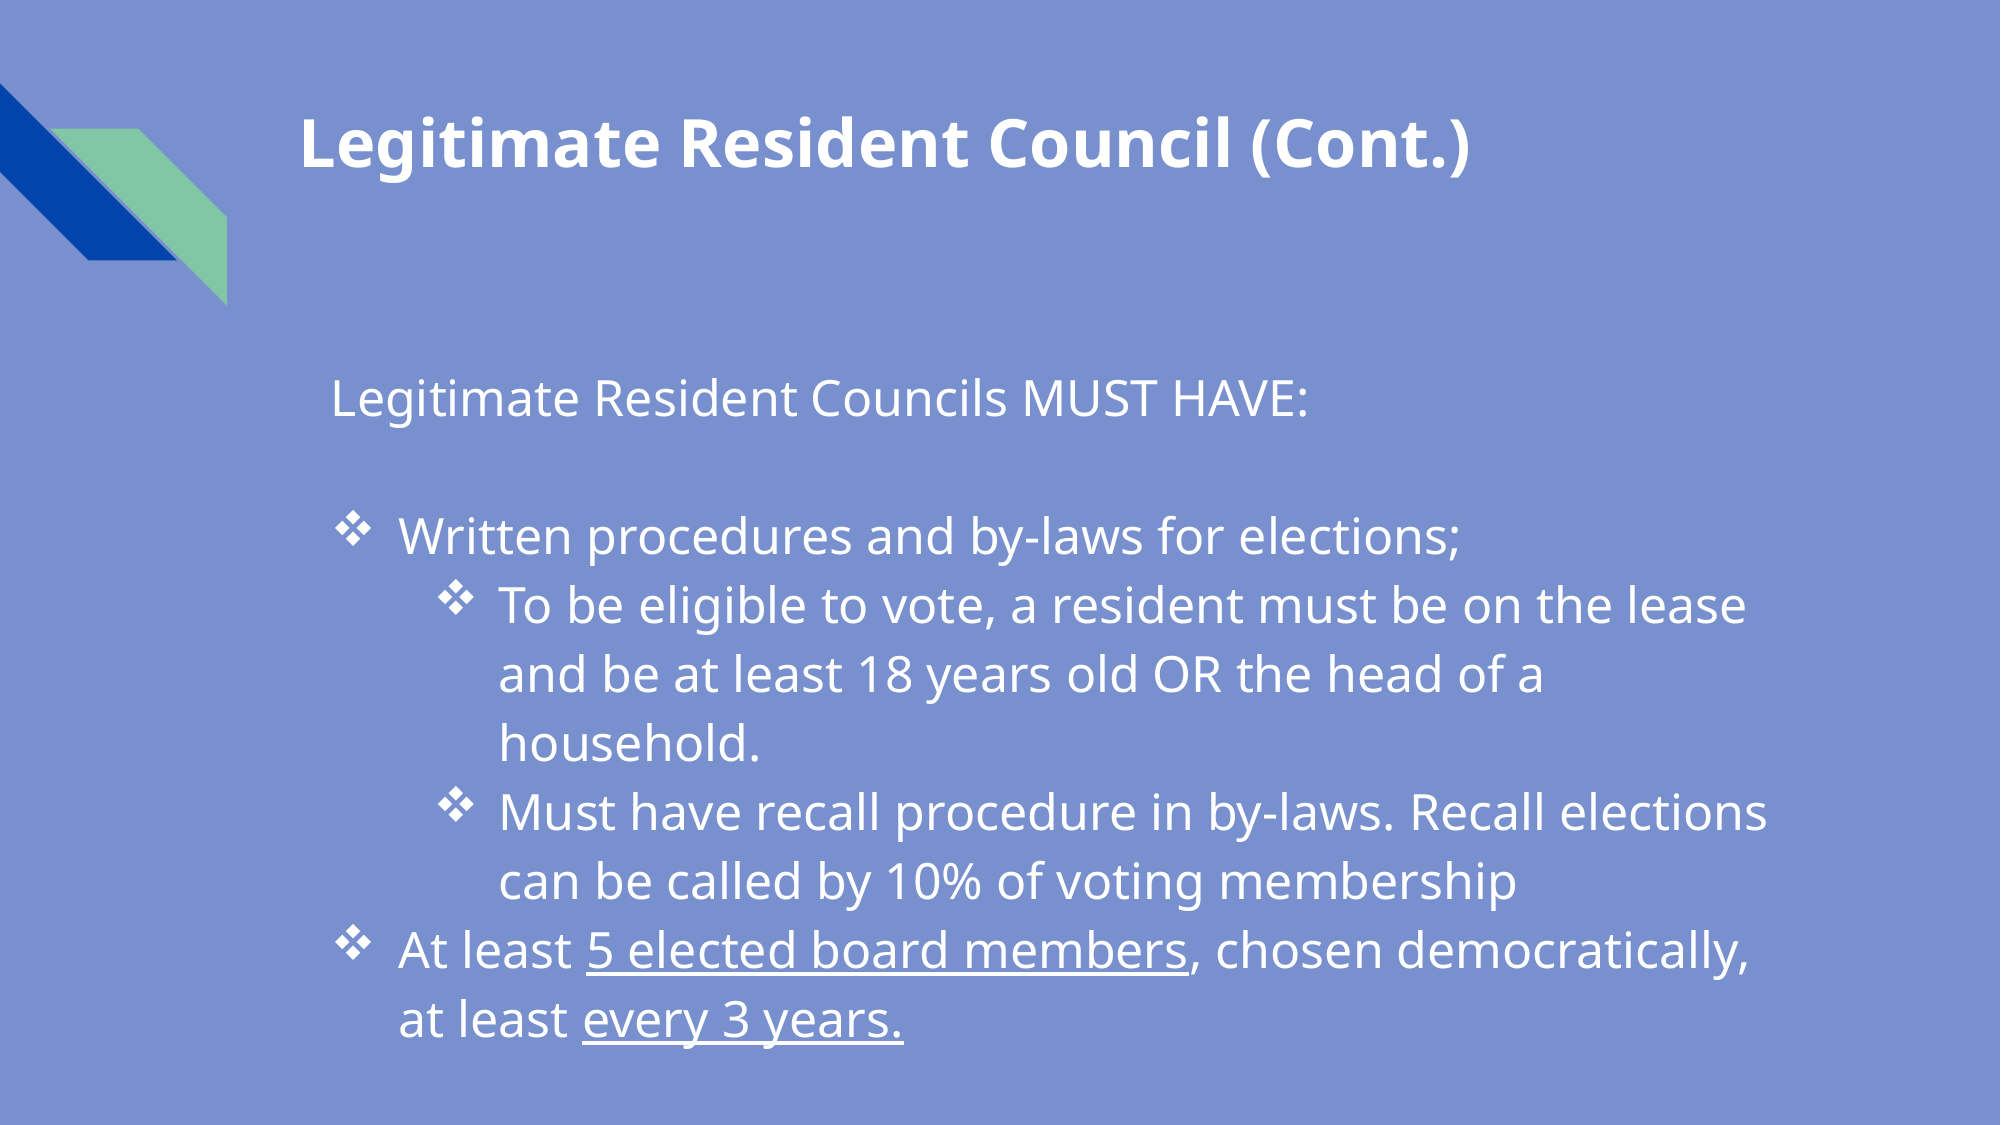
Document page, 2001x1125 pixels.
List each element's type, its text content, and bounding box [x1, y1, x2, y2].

list Legitimate Resident Councils MUST HAVE: Written procedures and by-laws for elections; To be eligible to vote, a resident must be on the lease and be at least 18 years old OR the head of a household. Must have recall procedure in by-laws. Recall elections can be called by 10% of voting membership At least 5 elected board members, chosen democratically, at least every 3 years. [283, 342, 1824, 980]
title Legitimate Resident Council (Cont.) [283, 86, 1824, 287]
